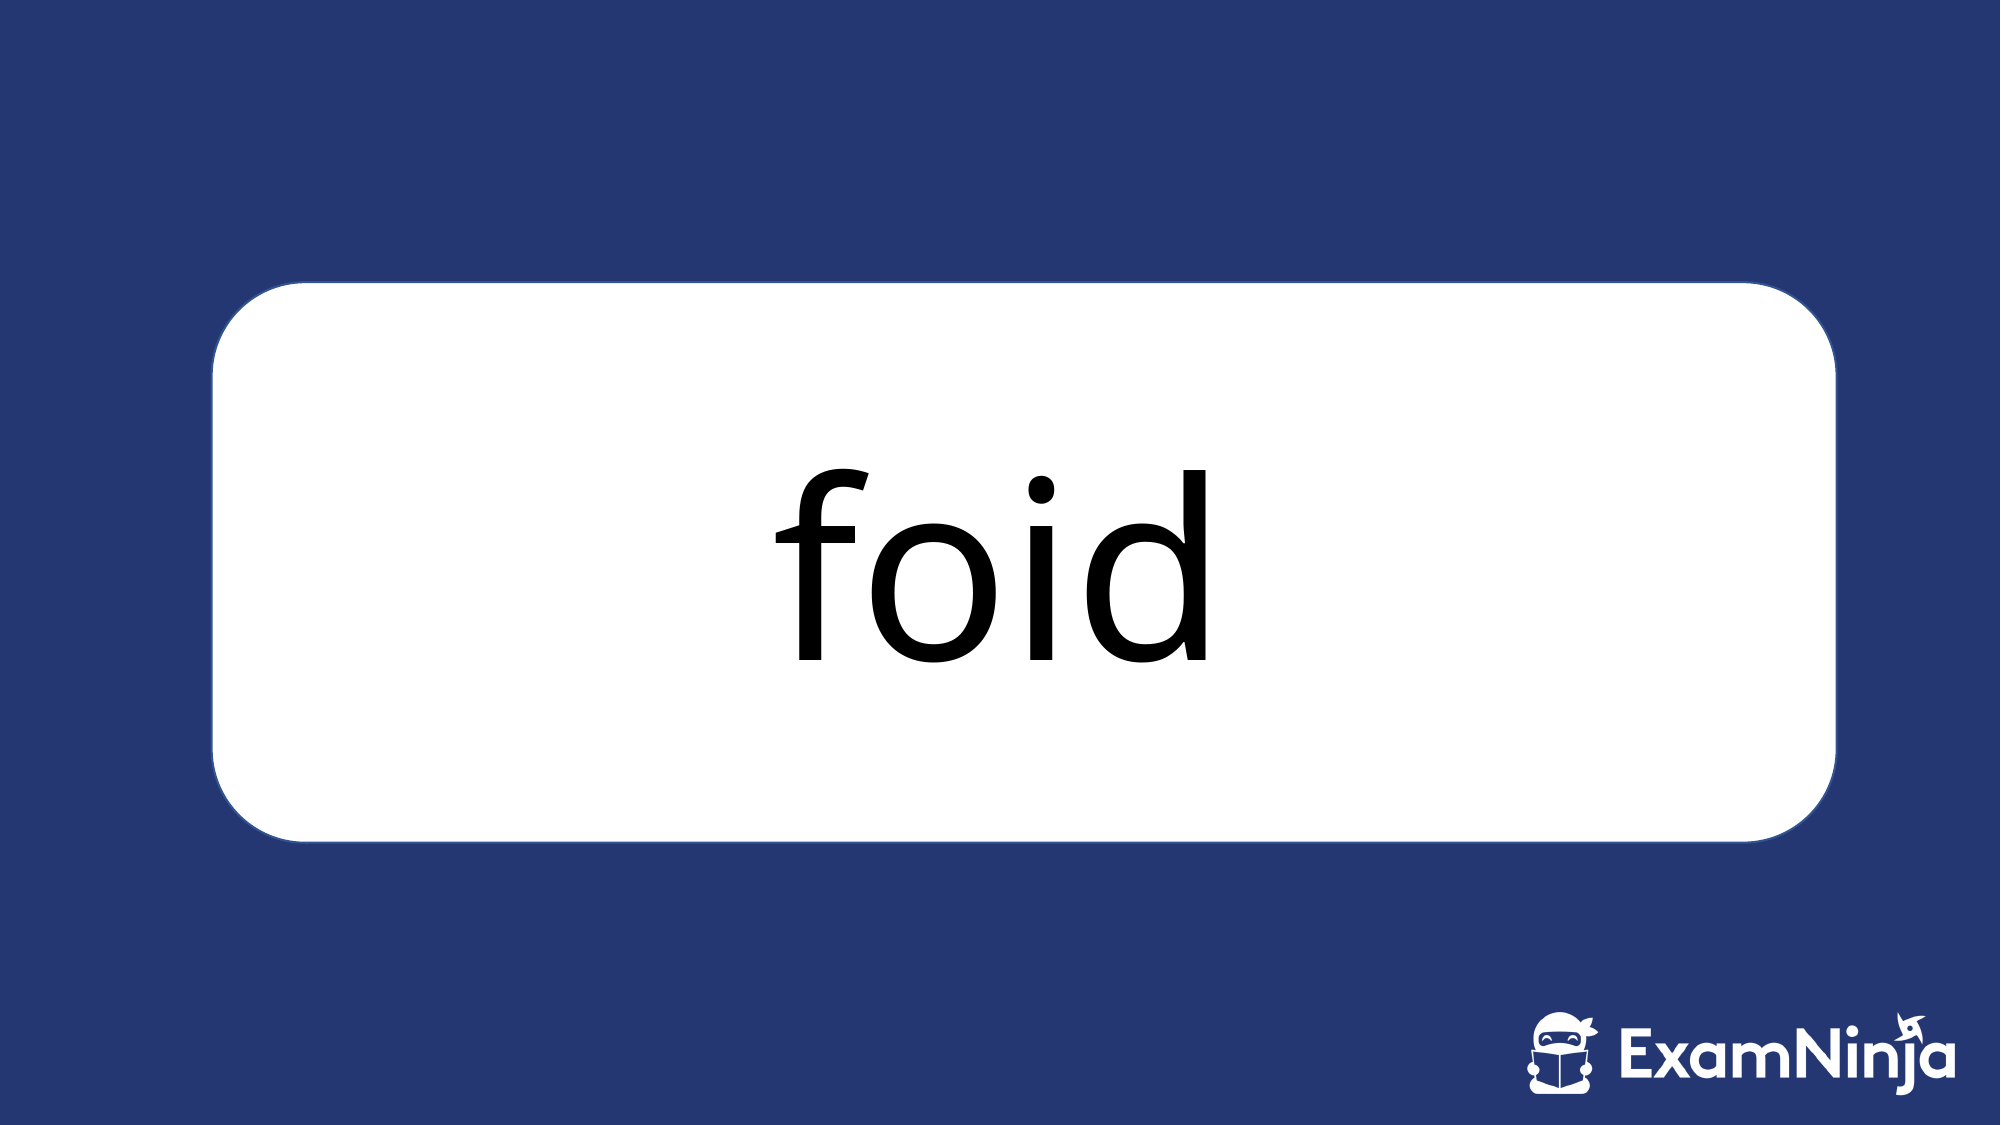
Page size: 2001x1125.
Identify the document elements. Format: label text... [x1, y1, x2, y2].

text_box [210, 719, 1838, 844]
text_box [210, 281, 1838, 403]
picture [1501, 1003, 1979, 1102]
text_box foid [143, 403, 1857, 719]
